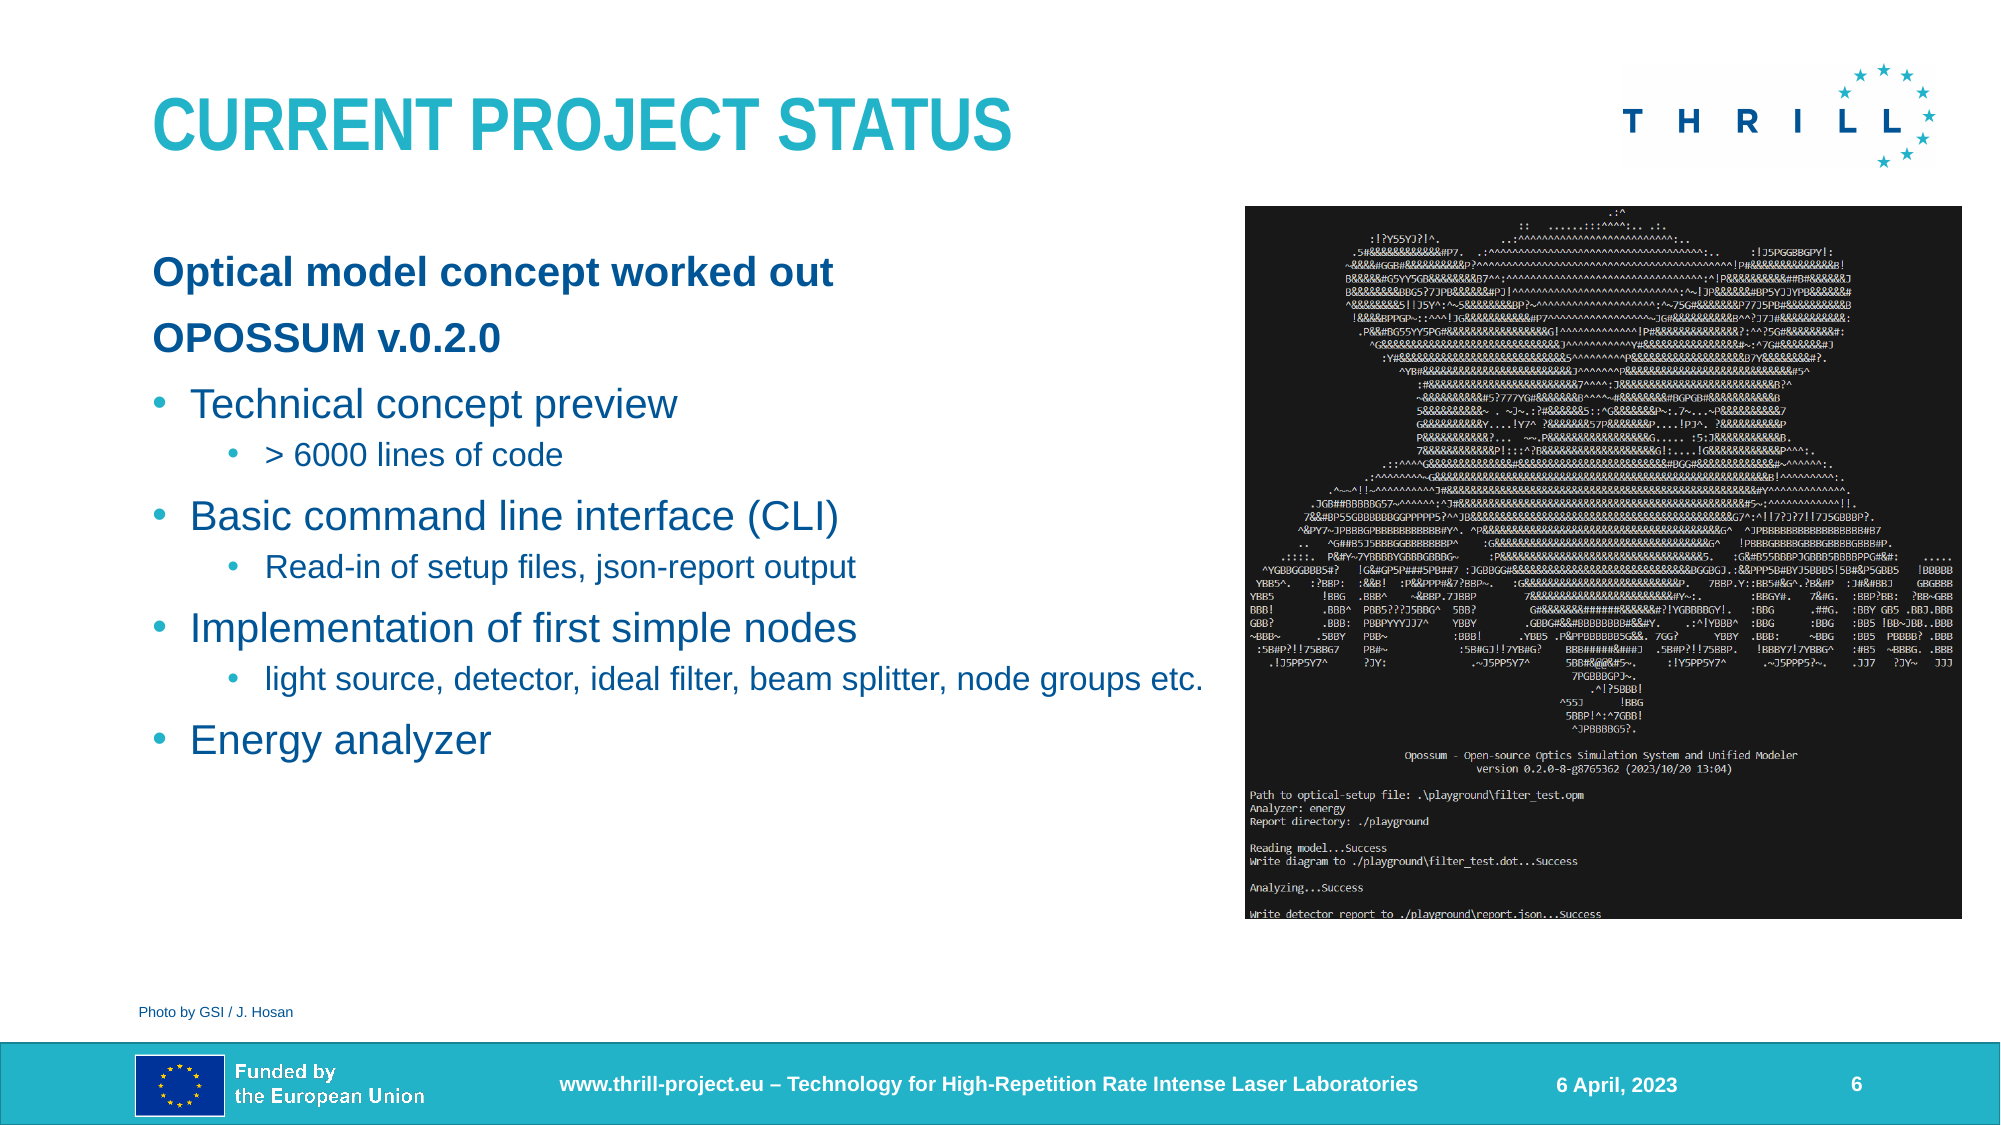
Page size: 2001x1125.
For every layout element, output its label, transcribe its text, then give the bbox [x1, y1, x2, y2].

text_box Optical model concept worked out OPOSSUM v.0.2.0 Technical concept preview > 6000 lines of code Basic command line interface (CLI) Read-in of setup files, json-report output Implementation of first simple nodes light source, detector, ideal filter, beam splitter, node groups etc. Energy analyzer [137, 242, 1225, 859]
title Current Project Status [137, 59, 1863, 194]
slide_number 6 [1779, 1053, 1863, 1114]
text_box Photo by GSI / J. Hosan [123, 995, 309, 1028]
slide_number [1541, 1053, 1732, 1114]
picture [131, 1051, 436, 1120]
picture [1245, 206, 1962, 919]
picture [1863, 63, 1936, 168]
